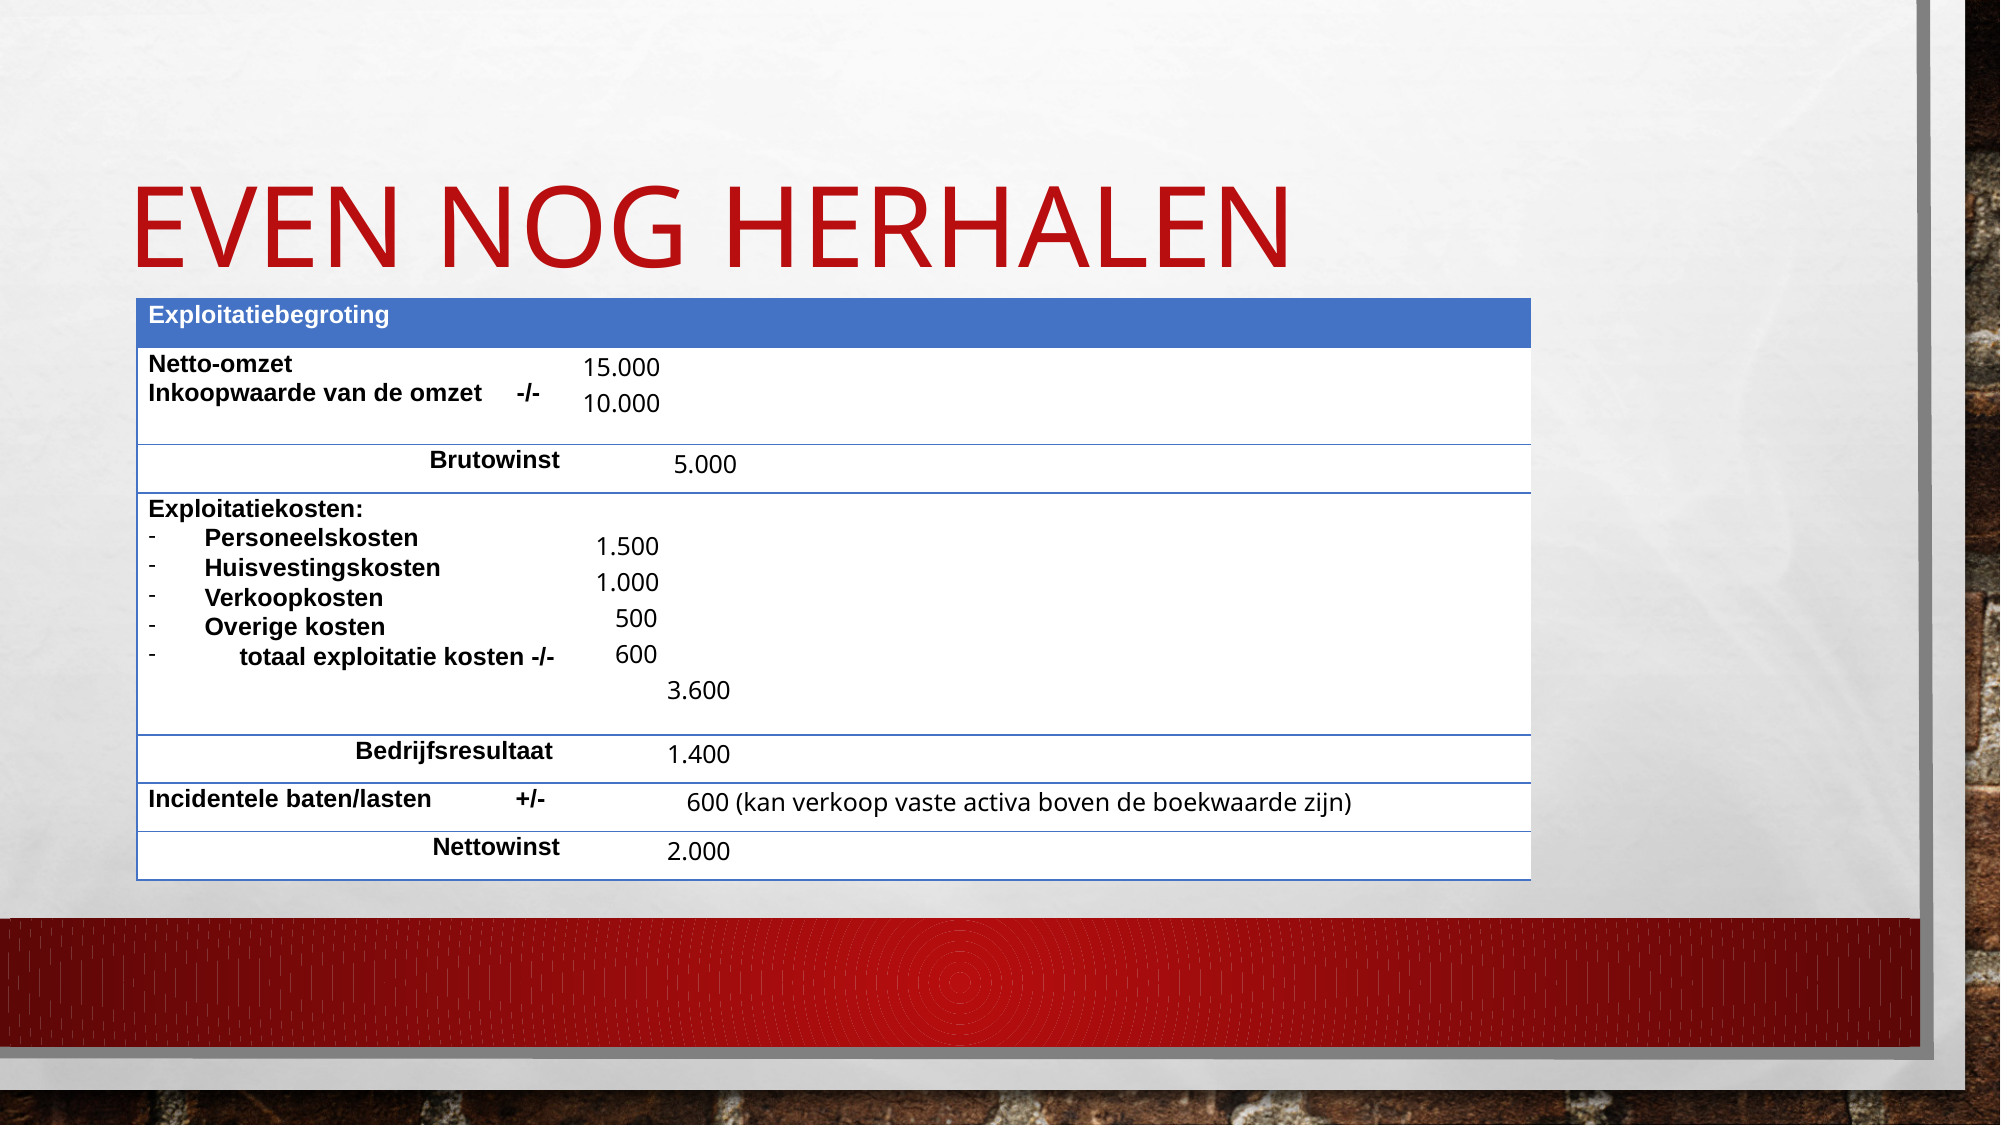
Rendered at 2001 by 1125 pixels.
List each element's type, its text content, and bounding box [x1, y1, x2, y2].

table_header [571, 300, 1531, 347]
table_cell 15.000 10.000 [571, 348, 1531, 444]
table_header Exploitatiebegroting [138, 300, 571, 347]
table_cell Incidentele baten/lasten +/- [138, 784, 571, 831]
table_cell 1.400 [571, 736, 1531, 782]
table_cell 2.000 [571, 832, 1531, 879]
table_cell Bedrijfsresultaat [138, 736, 571, 782]
table_cell Brutowinst [138, 445, 571, 492]
table_cell Nettowinst [138, 832, 571, 879]
table_cell 5.000 [571, 445, 1531, 492]
title Even nog herhalen [112, 61, 1818, 300]
picture [0, 0, 2000, 1125]
table_cell 600 (kan verkoop vaste activa boven de boekwaarde zijn) [571, 784, 1531, 831]
table_cell 1.500 1.000 500 600 3.600 [571, 494, 1531, 734]
table_cell Exploitatiekosten: Personeelskosten Huisvestingskosten Verkoopkosten Overige kosten totaal exploitatie kosten -/- [138, 494, 571, 734]
table_cell Netto-omzet Inkoopwaarde van de omzet -/- [138, 348, 571, 444]
